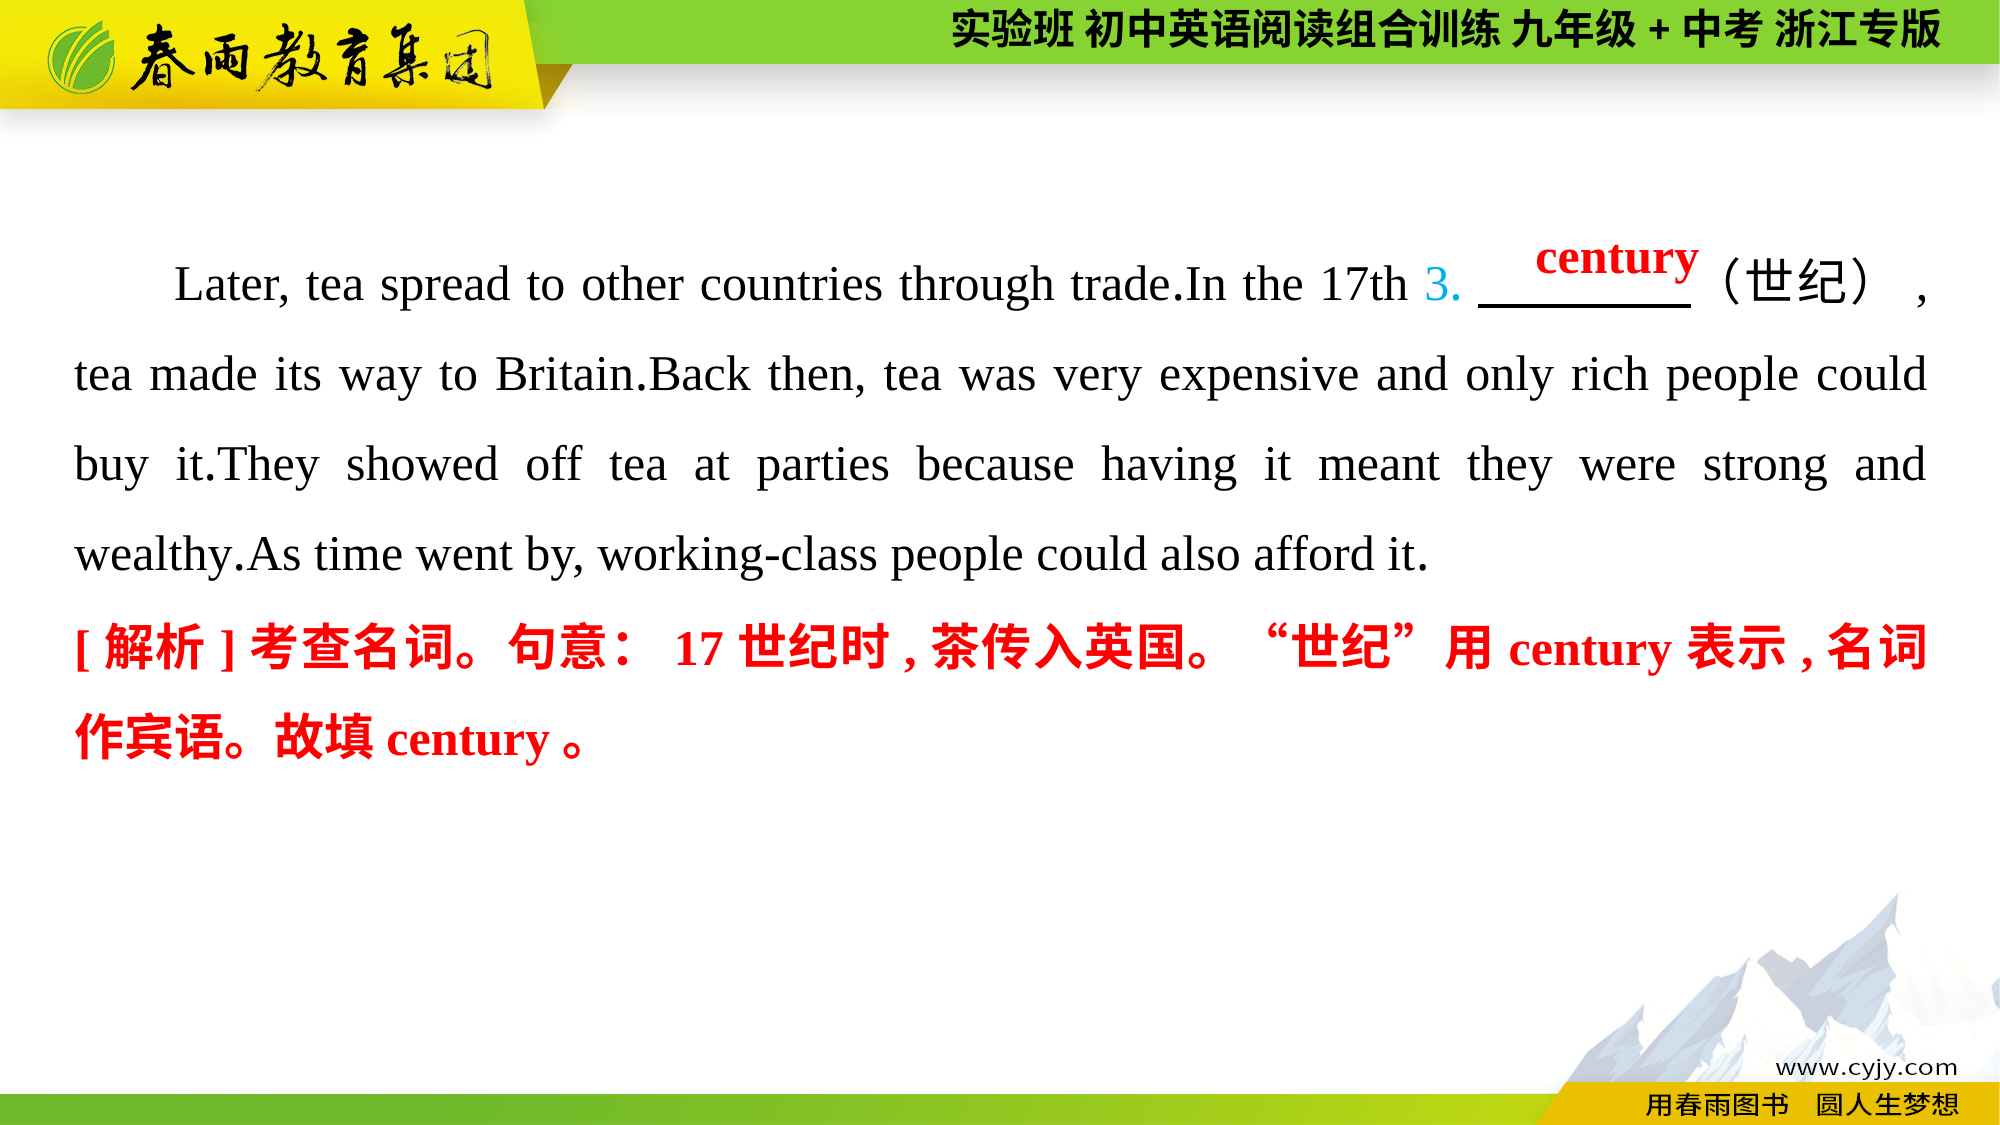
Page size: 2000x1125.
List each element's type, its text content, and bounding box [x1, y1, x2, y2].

list Later, tea spread to other countries through trade.In the 17th 3. （世纪）, tea made its way to Britain.Back then, tea was very expensive and only rich people could buy it.They showed off tea at parties because having it meant they were strong and wealthy.As time went by, working-class people could also afford it. [59, 213, 1944, 577]
text_box century [1520, 216, 1715, 291]
text_box [解析]考查名词。句意：17世纪时,茶传入英国。“世纪”用century表示,名词作宾语。故填century。 [59, 577, 1944, 773]
picture [0, 0, 2000, 1125]
